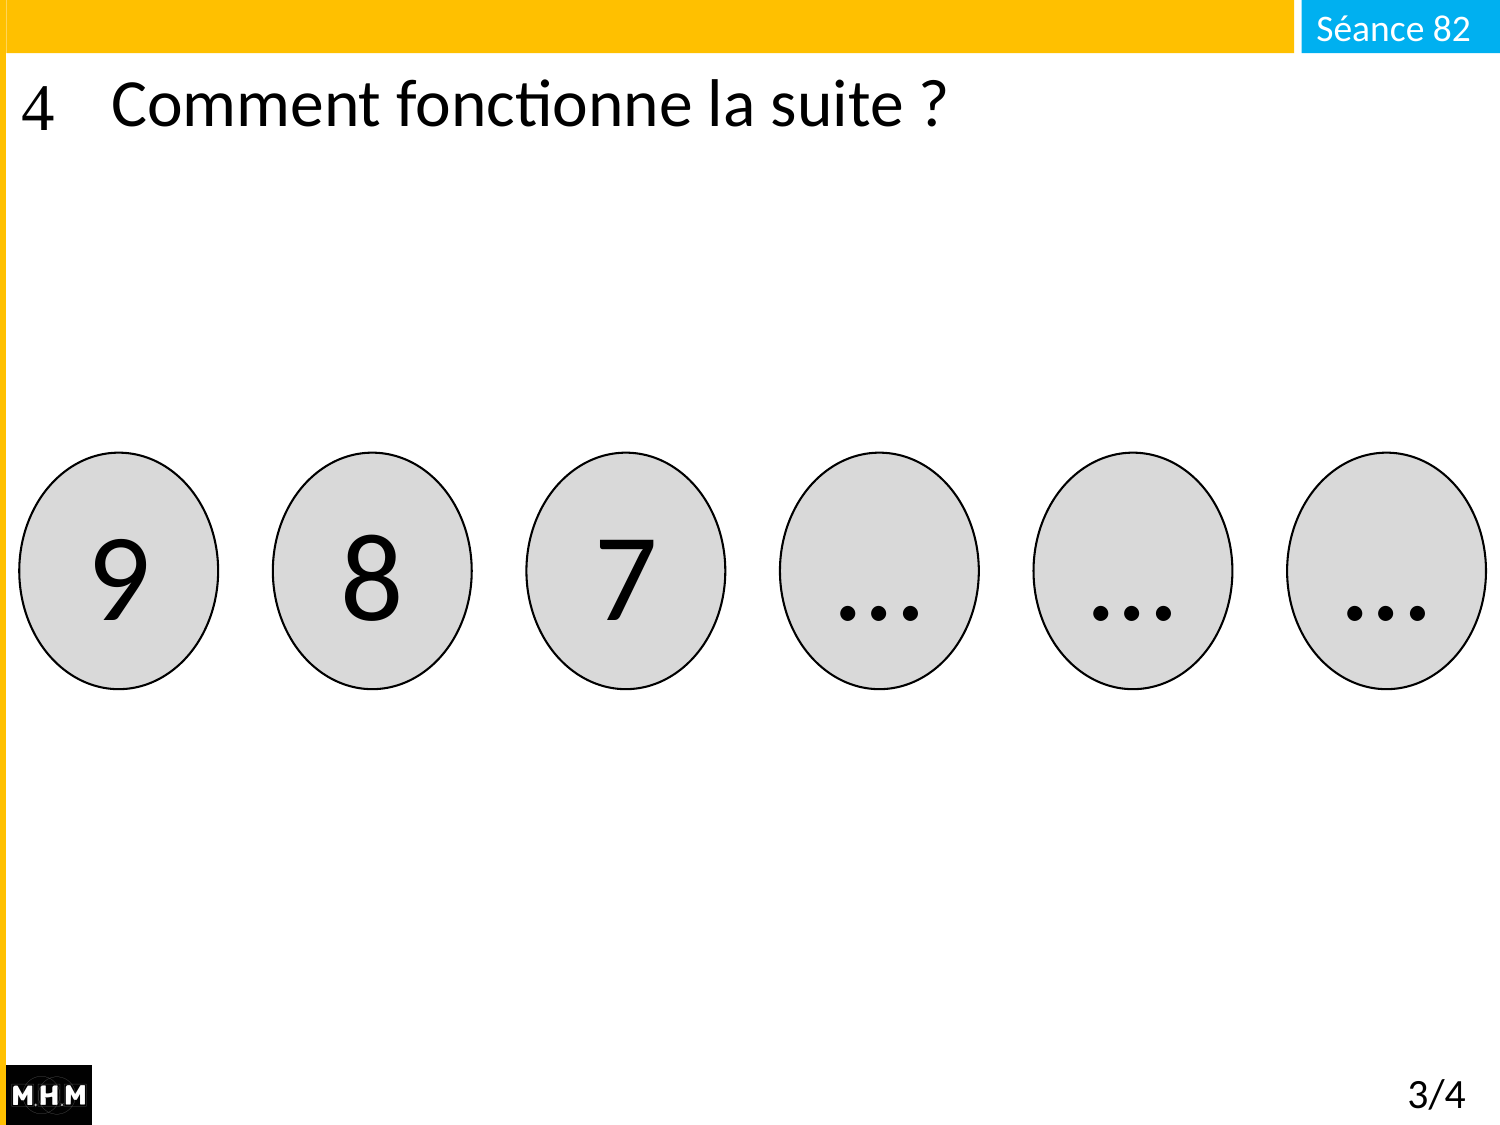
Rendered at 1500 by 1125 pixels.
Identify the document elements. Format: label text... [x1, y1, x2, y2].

list 3/4 [1373, 1064, 1500, 1125]
text_box … [1286, 451, 1488, 691]
text_box 8 [271, 451, 473, 691]
title Comment fonctionne la suite ? [96, 60, 1391, 149]
text_box … [1032, 451, 1234, 691]
text_box … [778, 451, 980, 691]
text_box 7 [525, 451, 727, 691]
picture [6, 1065, 92, 1125]
text_box 9 [18, 451, 220, 691]
